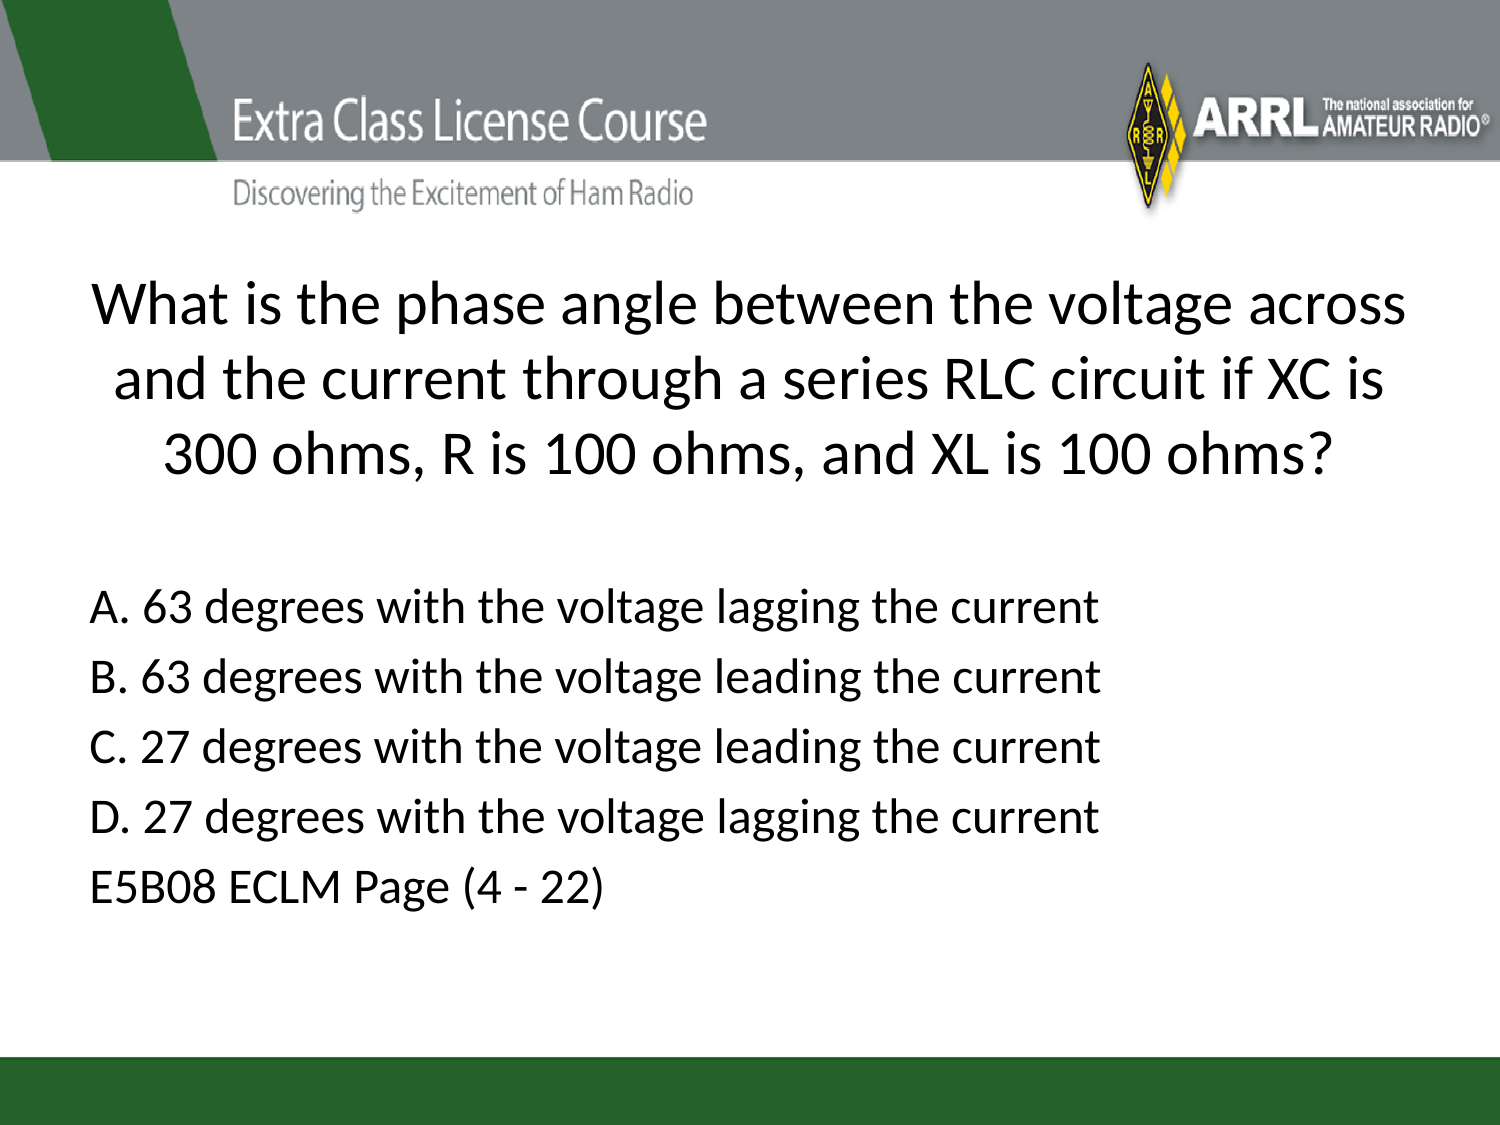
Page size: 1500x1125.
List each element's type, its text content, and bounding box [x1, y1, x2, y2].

picture [0, 0, 1500, 1125]
list A. 63 degrees with the voltage lagging the current B. 63 degrees with the voltage leading the current C. 27 degrees with the voltage leading the current D. 27 degrees with the voltage lagging the current E5B08 ECLM Page (4 - 22) [74, 565, 1425, 979]
title What is the phase angle between the voltage across and the current through a series RLC circuit if XC is 300 ohms, R is 100 ohms, and XL is 100 ohms? [75, 254, 1425, 435]
